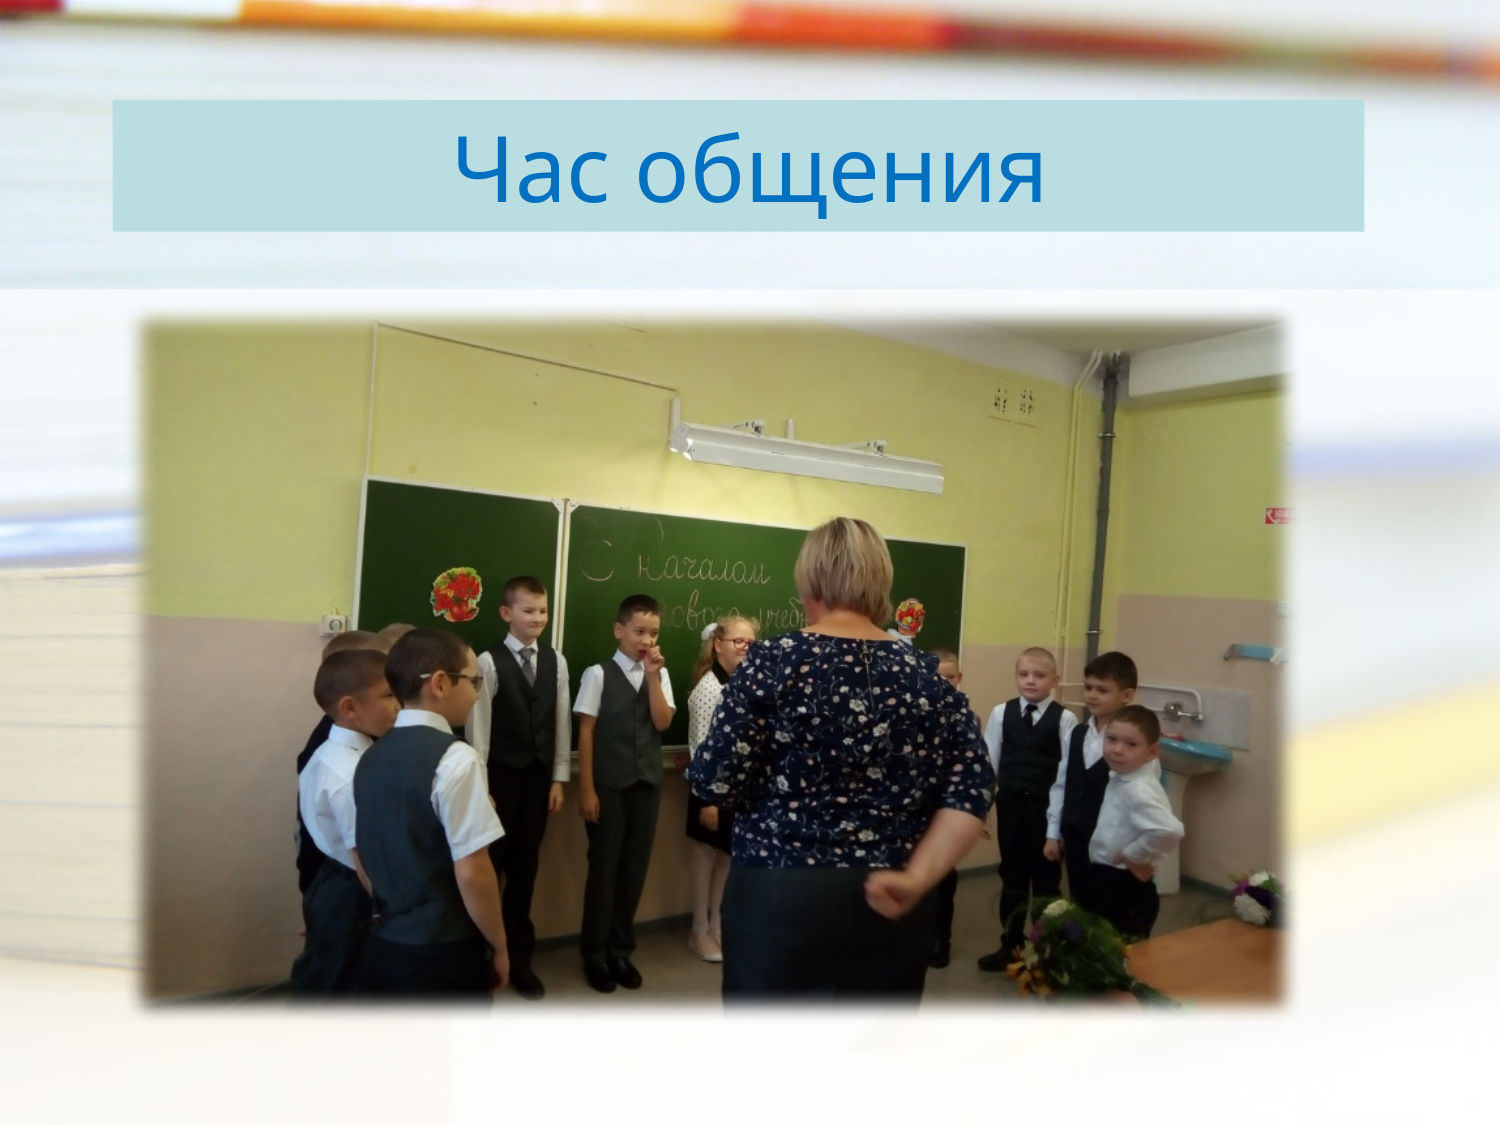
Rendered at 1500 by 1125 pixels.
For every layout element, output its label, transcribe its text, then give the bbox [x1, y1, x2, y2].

picture [0, 0, 1500, 1125]
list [123, 302, 1303, 1024]
title Час общения [112, 99, 1365, 232]
